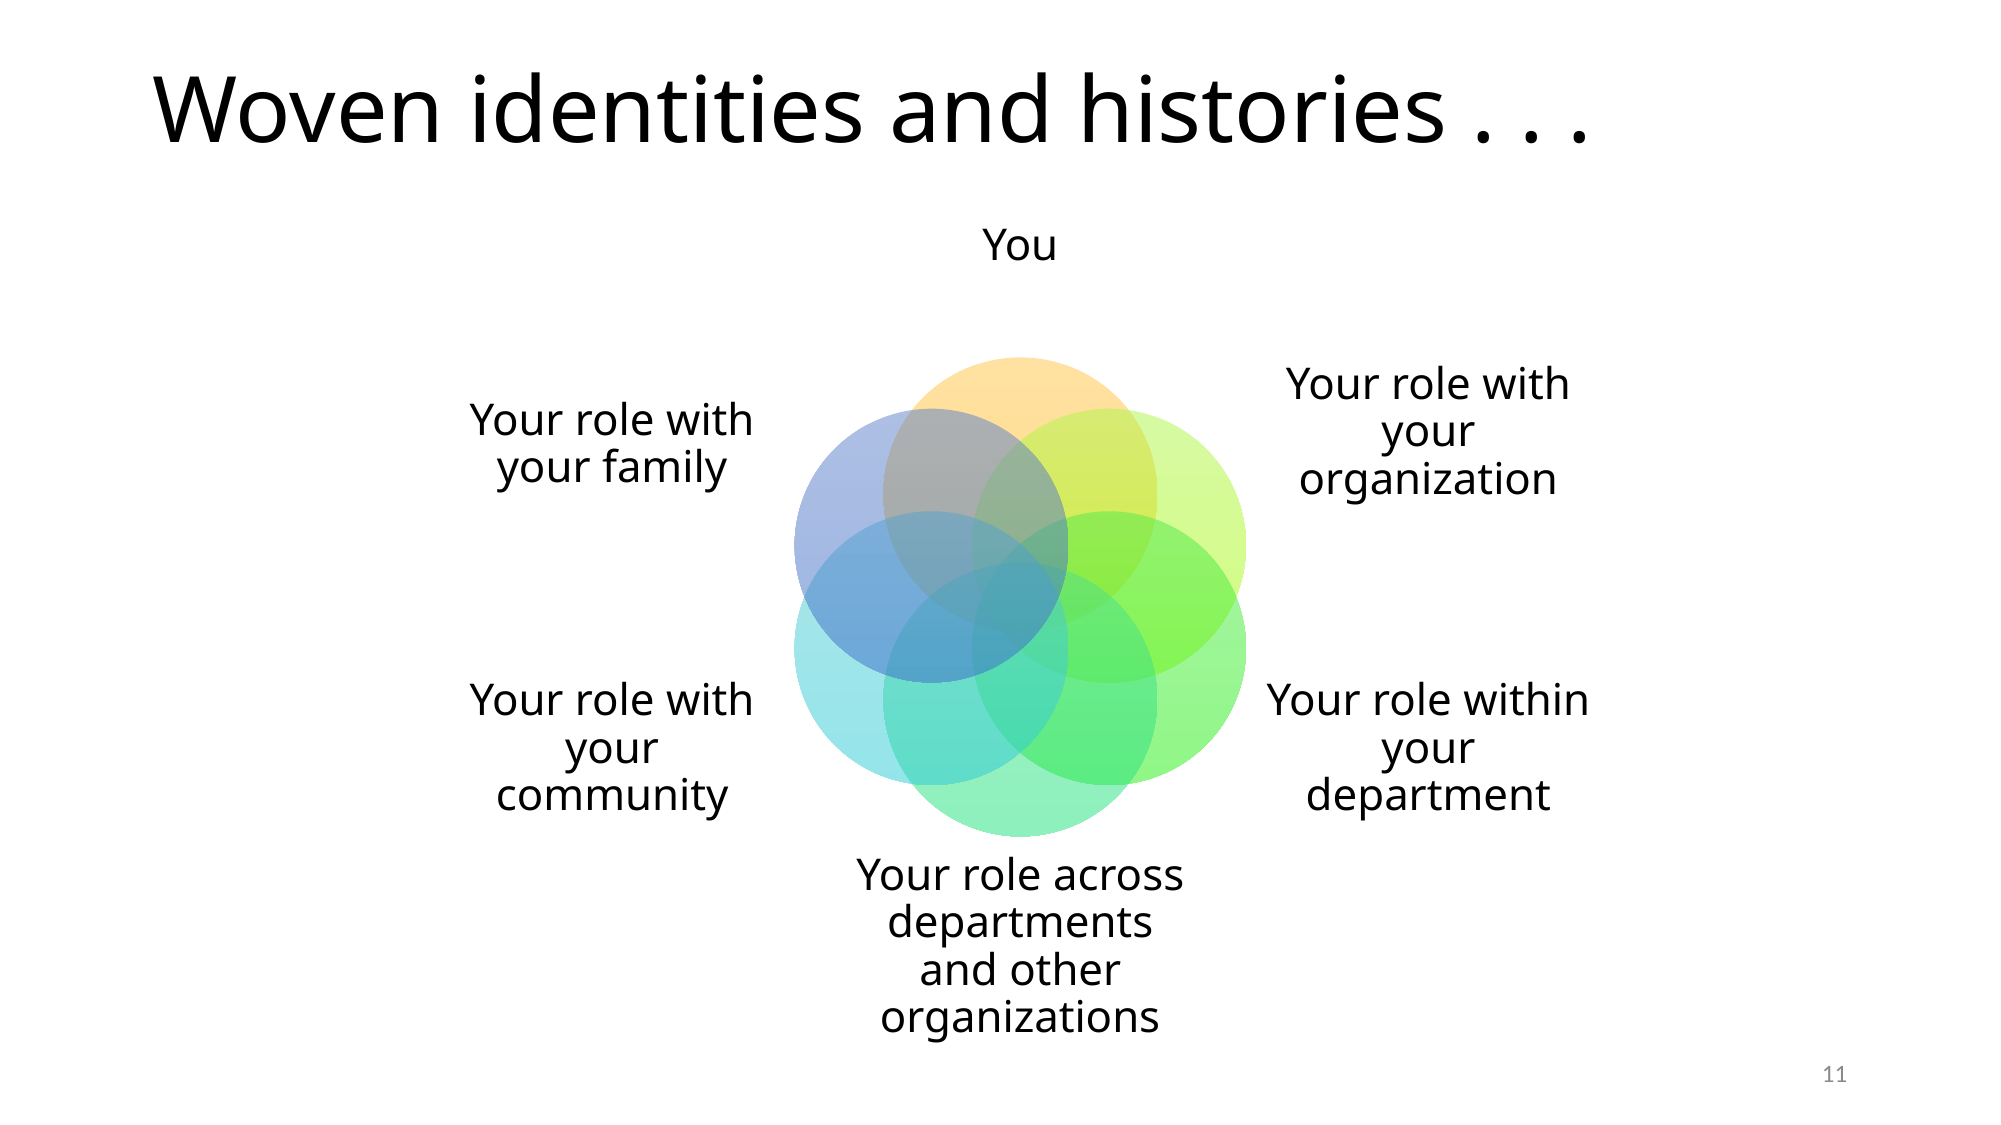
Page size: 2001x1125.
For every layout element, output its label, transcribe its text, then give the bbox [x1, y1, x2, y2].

title Woven identities and histories . . . [137, 3, 1863, 153]
slide_number 11 [1412, 1042, 1863, 1103]
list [40, 153, 2000, 1041]
